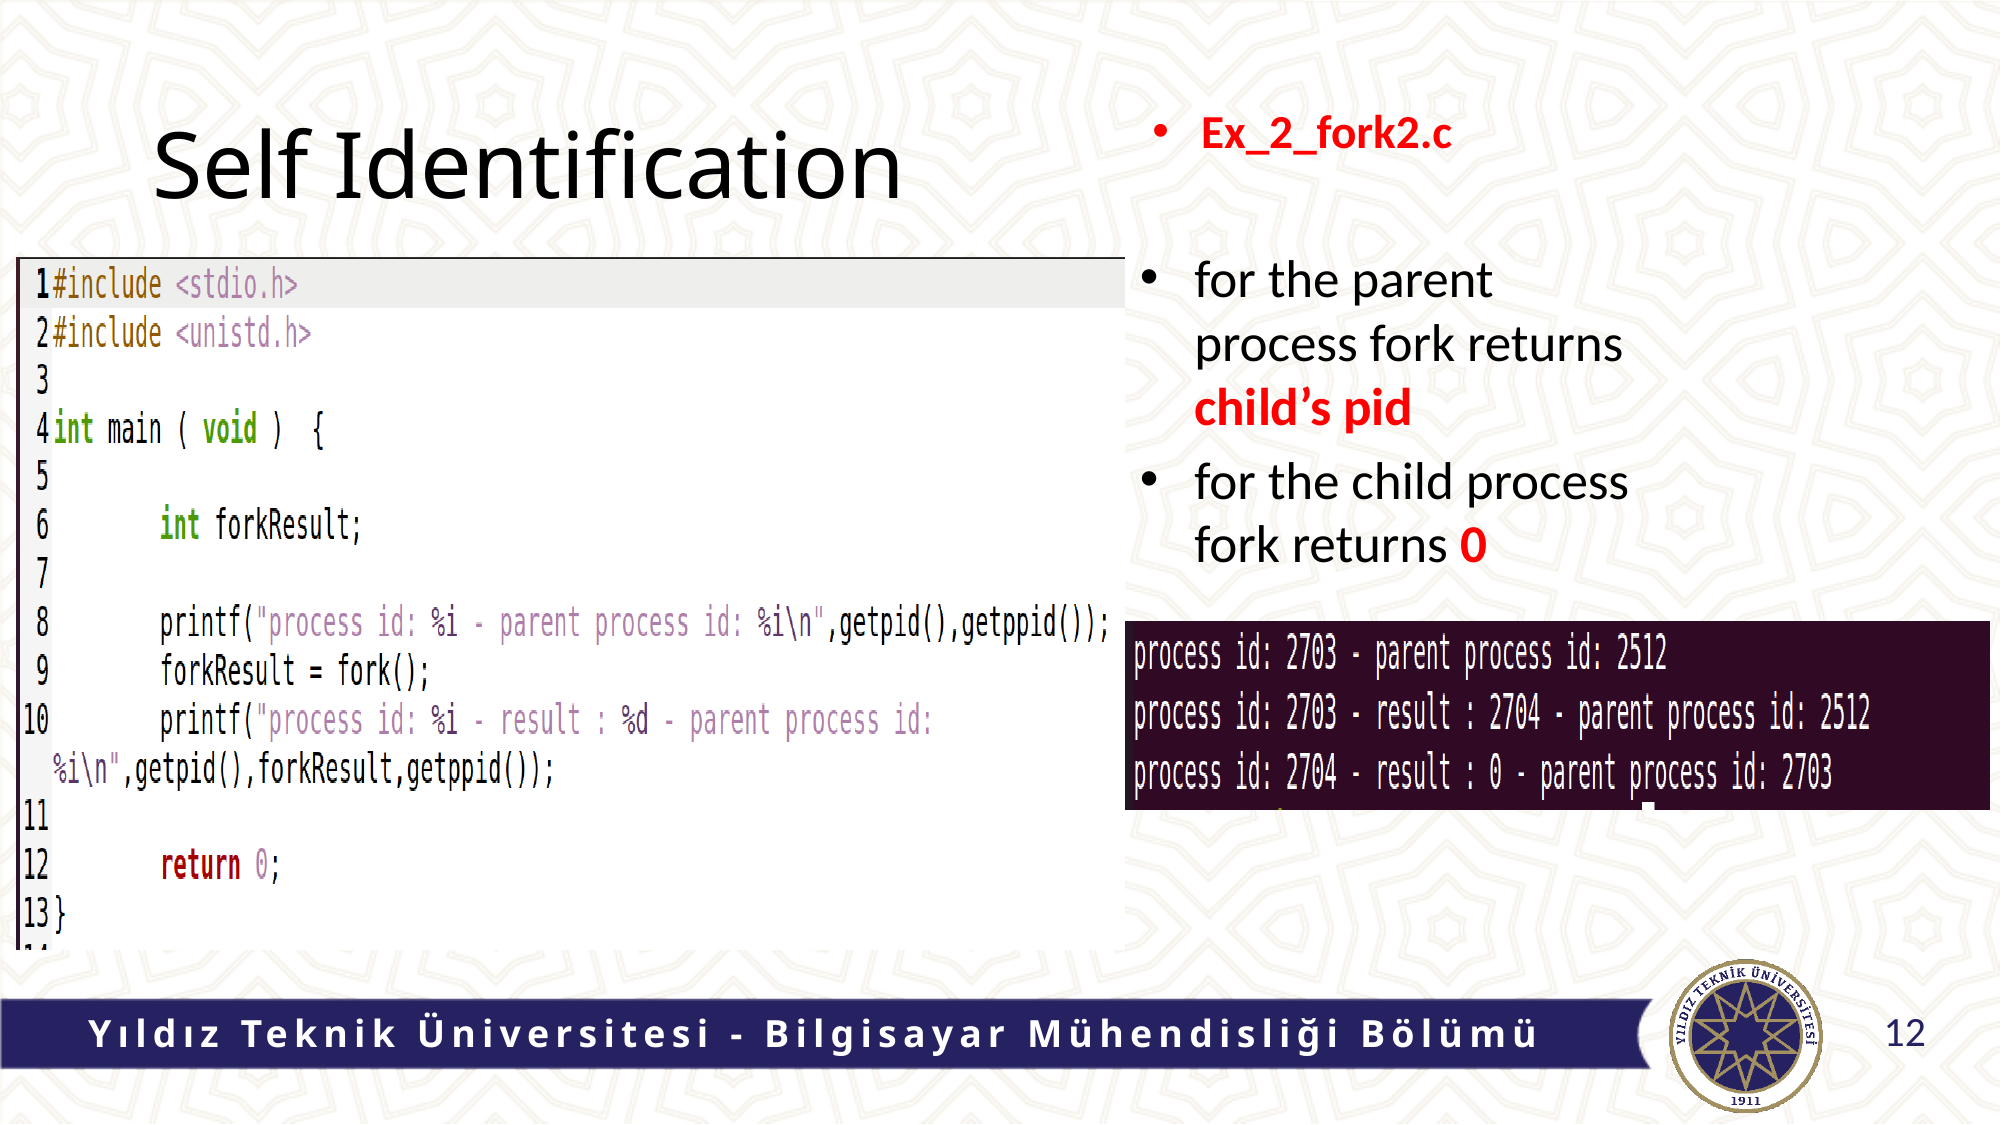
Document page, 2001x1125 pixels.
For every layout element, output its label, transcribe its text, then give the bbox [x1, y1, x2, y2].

text_box 12 [1827, 1000, 1983, 1060]
text_box Ex_2_fork2.c [1137, 94, 1525, 203]
picture [0, 0, 2000, 1125]
text_box Yıldız Teknik Üniversitesi - Bilgisayar Mühendisliği Bölümü [0, 997, 1627, 1069]
text_box Self Identification [137, 59, 1863, 278]
text_box for the parent process fork returns child’s pid for the child process fork returns 0 [1124, 237, 1663, 588]
